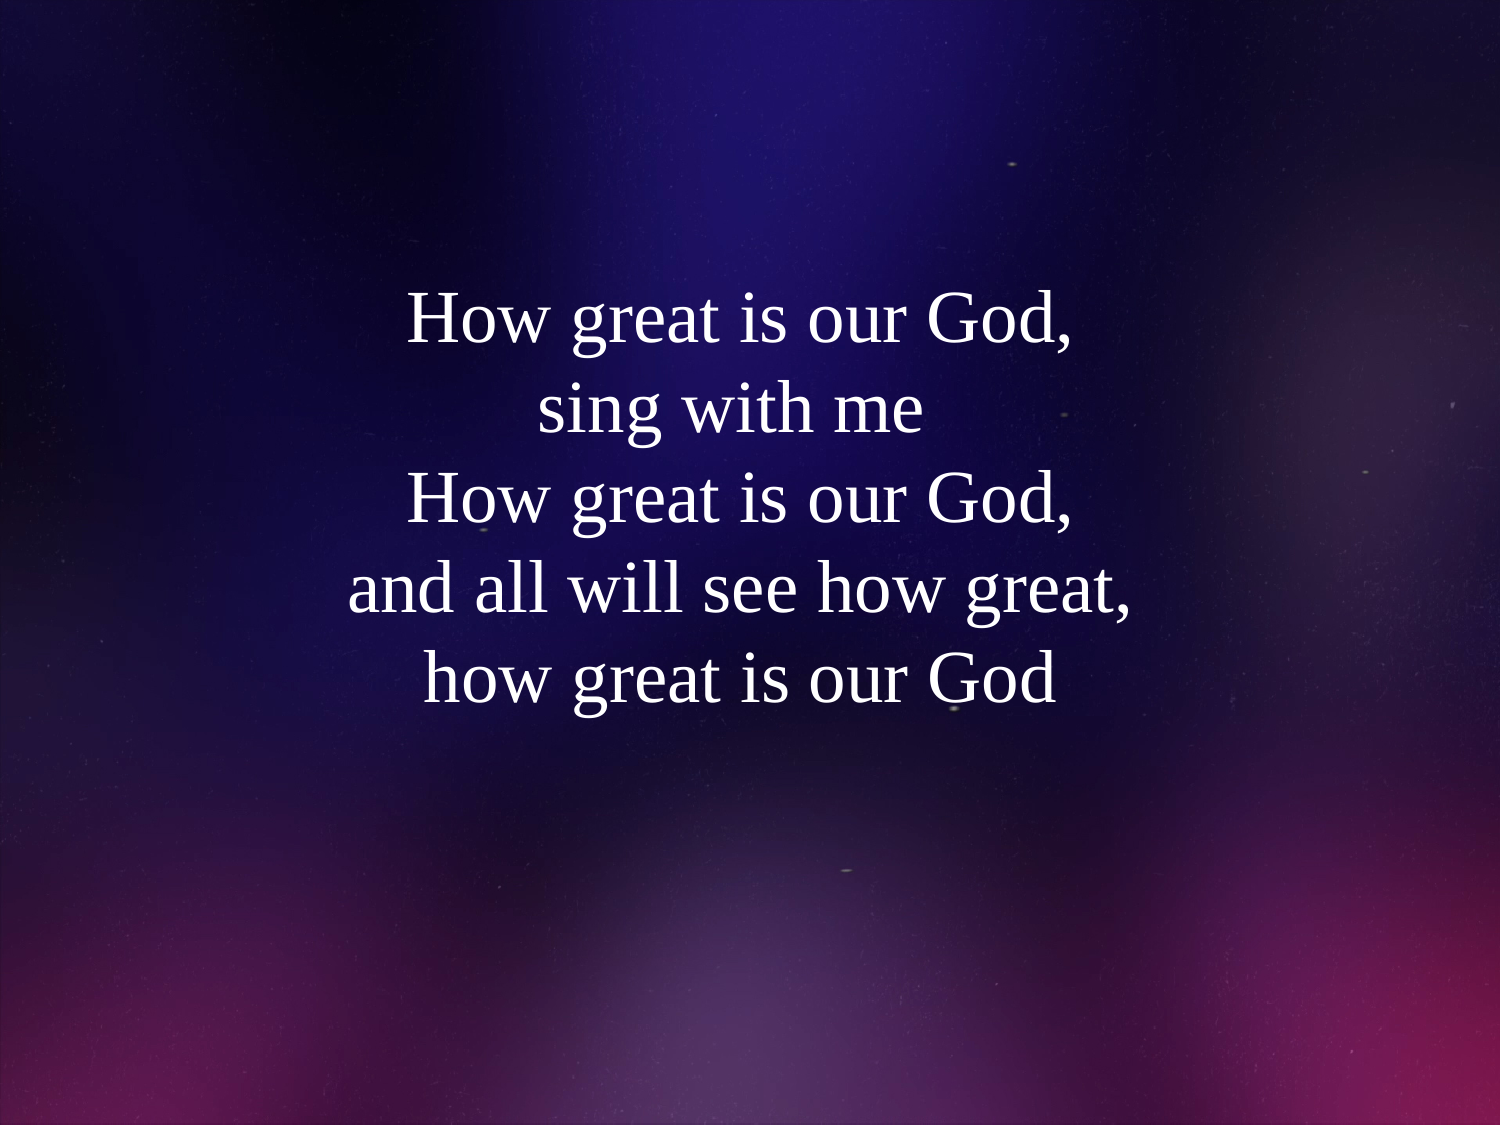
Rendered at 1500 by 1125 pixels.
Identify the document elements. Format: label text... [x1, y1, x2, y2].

picture [0, 0, 1500, 1125]
title How great is our God, sing with me How great is our God, and all will see how great, how great is our God [112, 398, 1388, 587]
